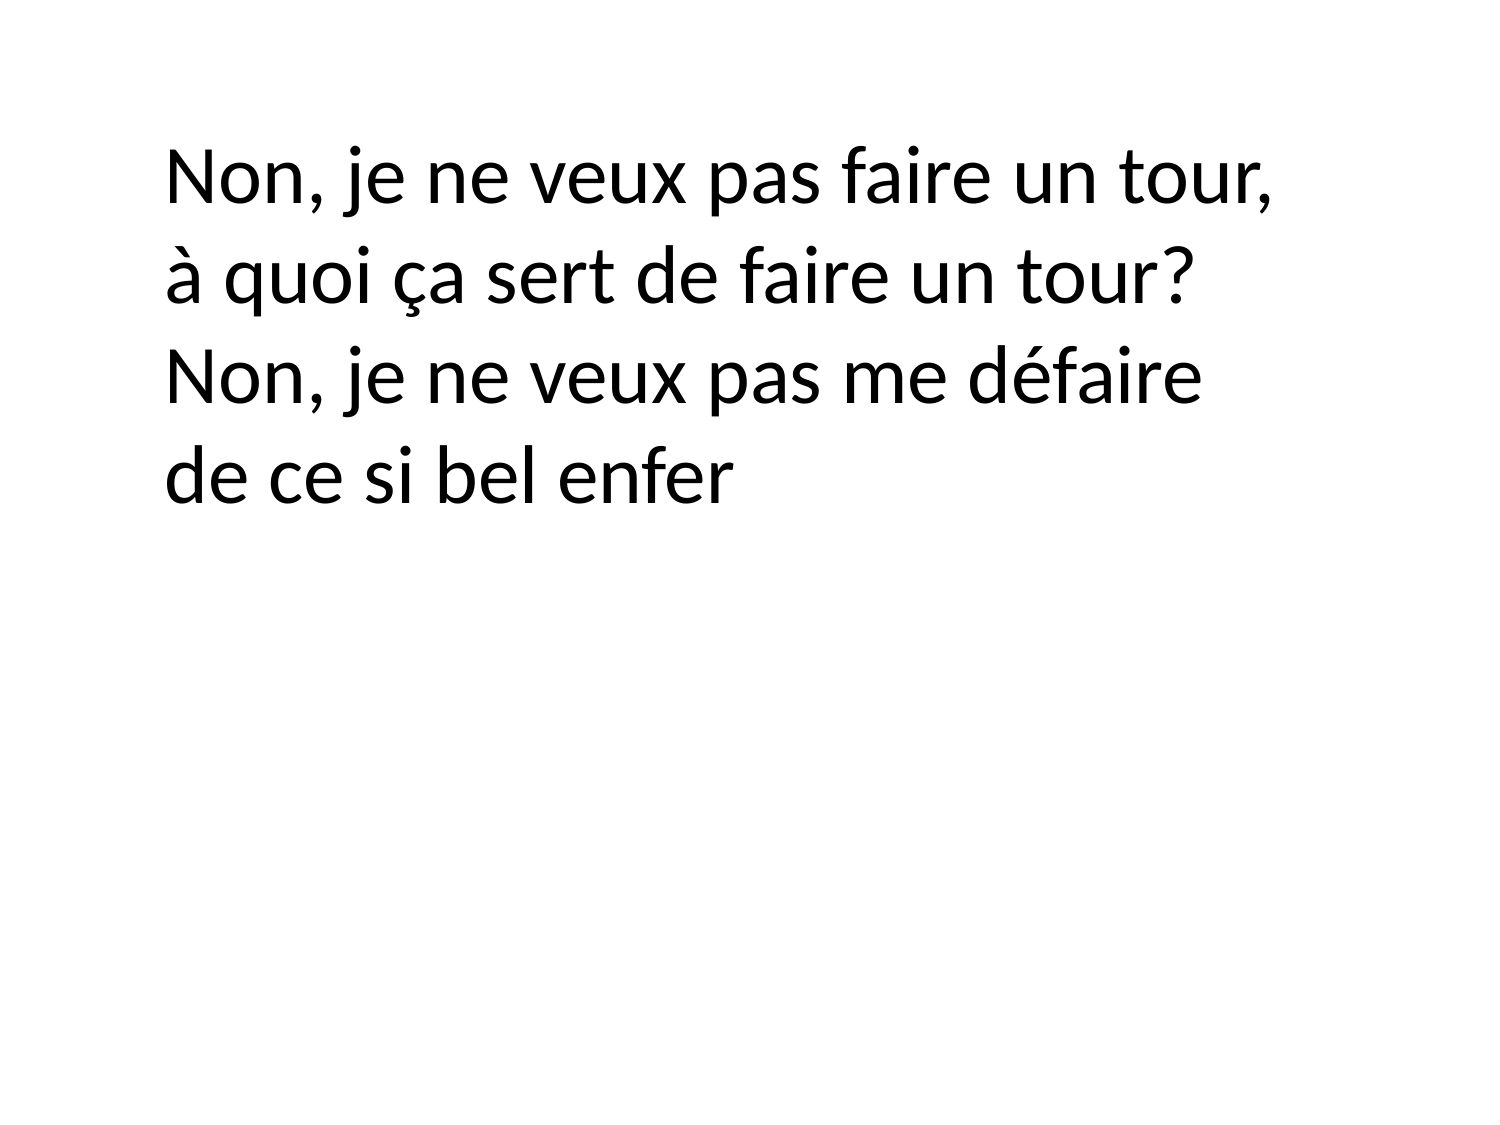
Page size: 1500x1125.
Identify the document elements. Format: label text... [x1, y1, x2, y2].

text_box Non, je ne veux pas faire un tour, à quoi ça sert de faire un tour? Non, je ne veux pas me défaire de ce si bel enfer [150, 112, 1500, 628]
